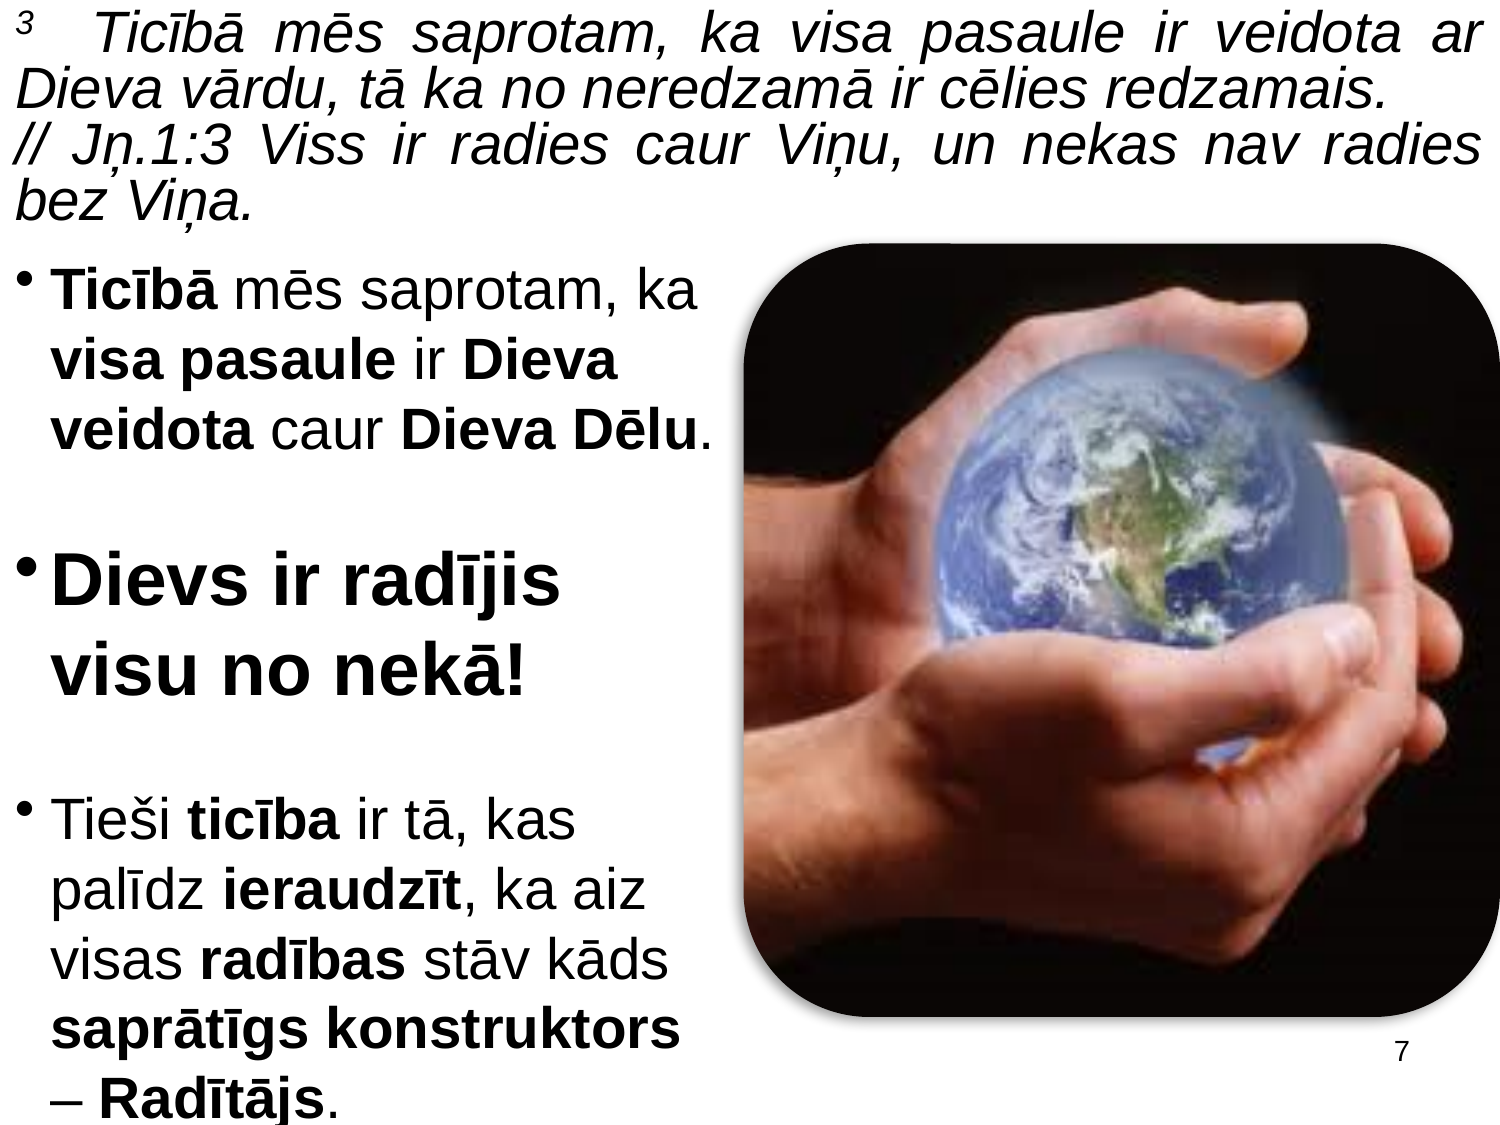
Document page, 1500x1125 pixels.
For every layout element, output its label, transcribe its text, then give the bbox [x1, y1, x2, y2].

picture [743, 243, 1500, 1018]
list 3 Ticībā mēs saprotam, ka visa pasaule ir veidota ar Dieva vārdu, tā ka no neredzamā ir cēlies redzamais. // Jņ.1:3 Viss ir radies caur Viņu, un nekas nav radies bez Viņa. [0, 0, 1500, 178]
slide_number 7 [1074, 1027, 1426, 1103]
text_box Ticībā mēs saprotam, ka visa pasaule ir Dieva veidota caur Dieva Dēlu. Dievs ir radījis visu no nekā! Tieši ticība ir tā, kas palīdz ieraudzīt, ka aiz visas radības stāv kāds saprātīgs konstruktors – Radītājs. [0, 243, 739, 1125]
